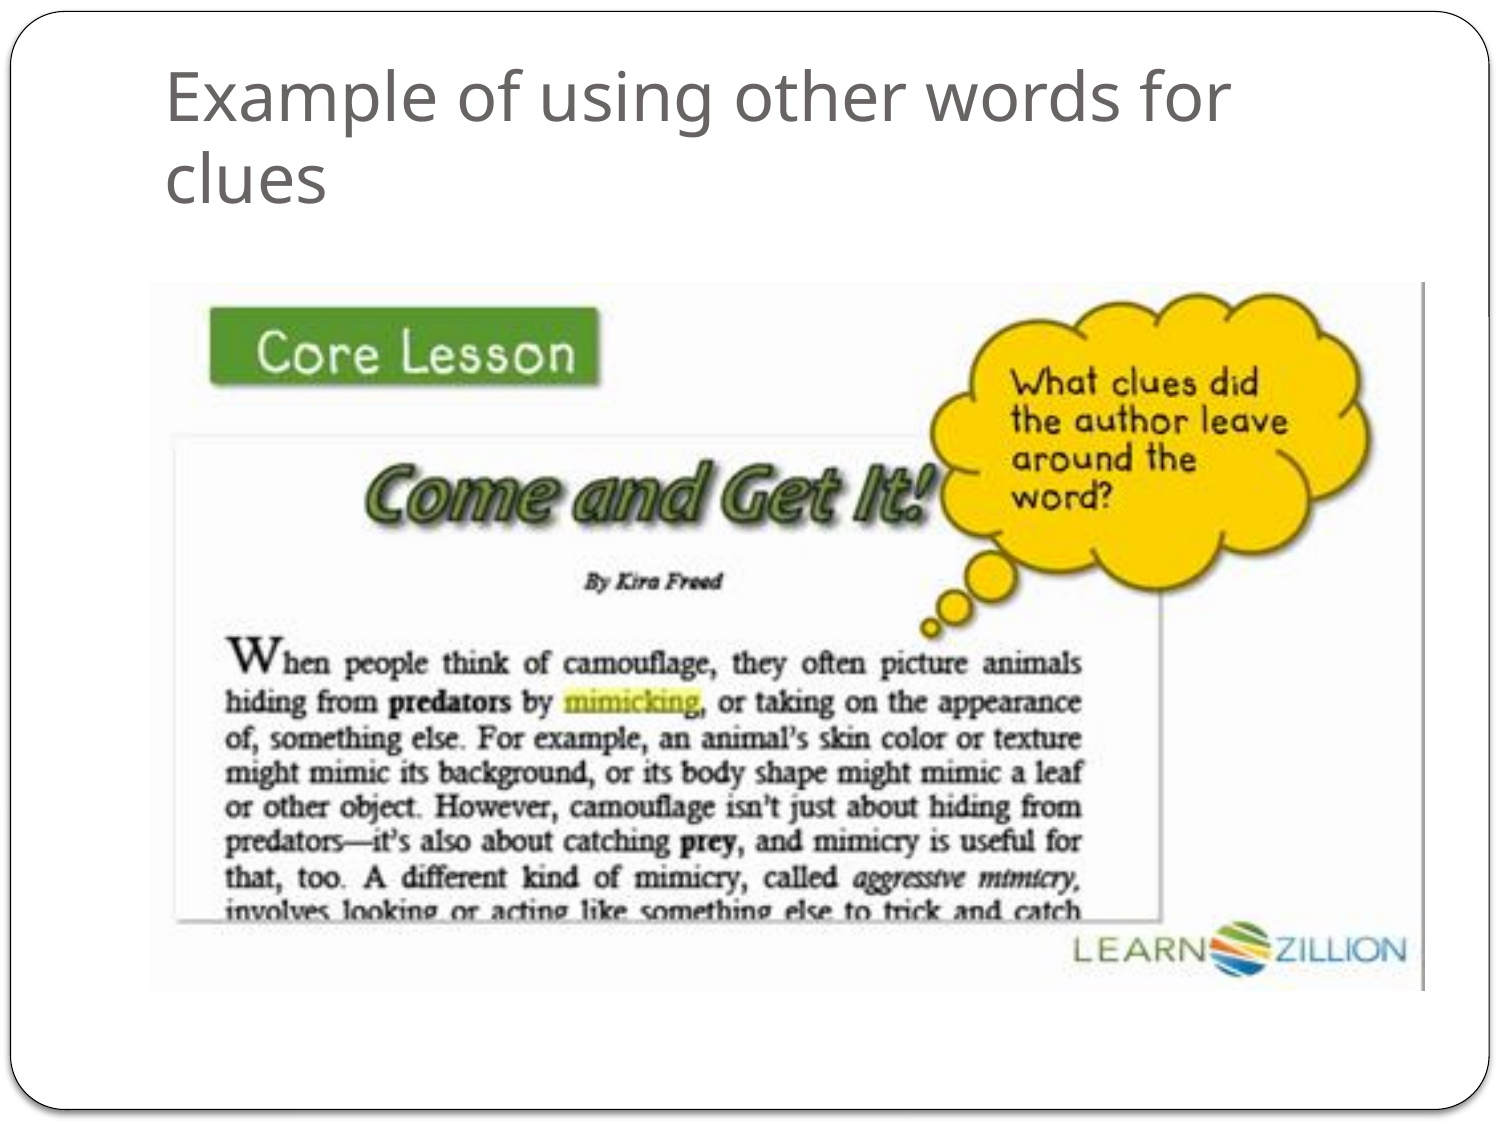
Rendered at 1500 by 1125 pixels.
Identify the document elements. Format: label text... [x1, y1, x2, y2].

title Example of using other words for clues [150, 45, 1425, 233]
picture [149, 281, 1426, 992]
